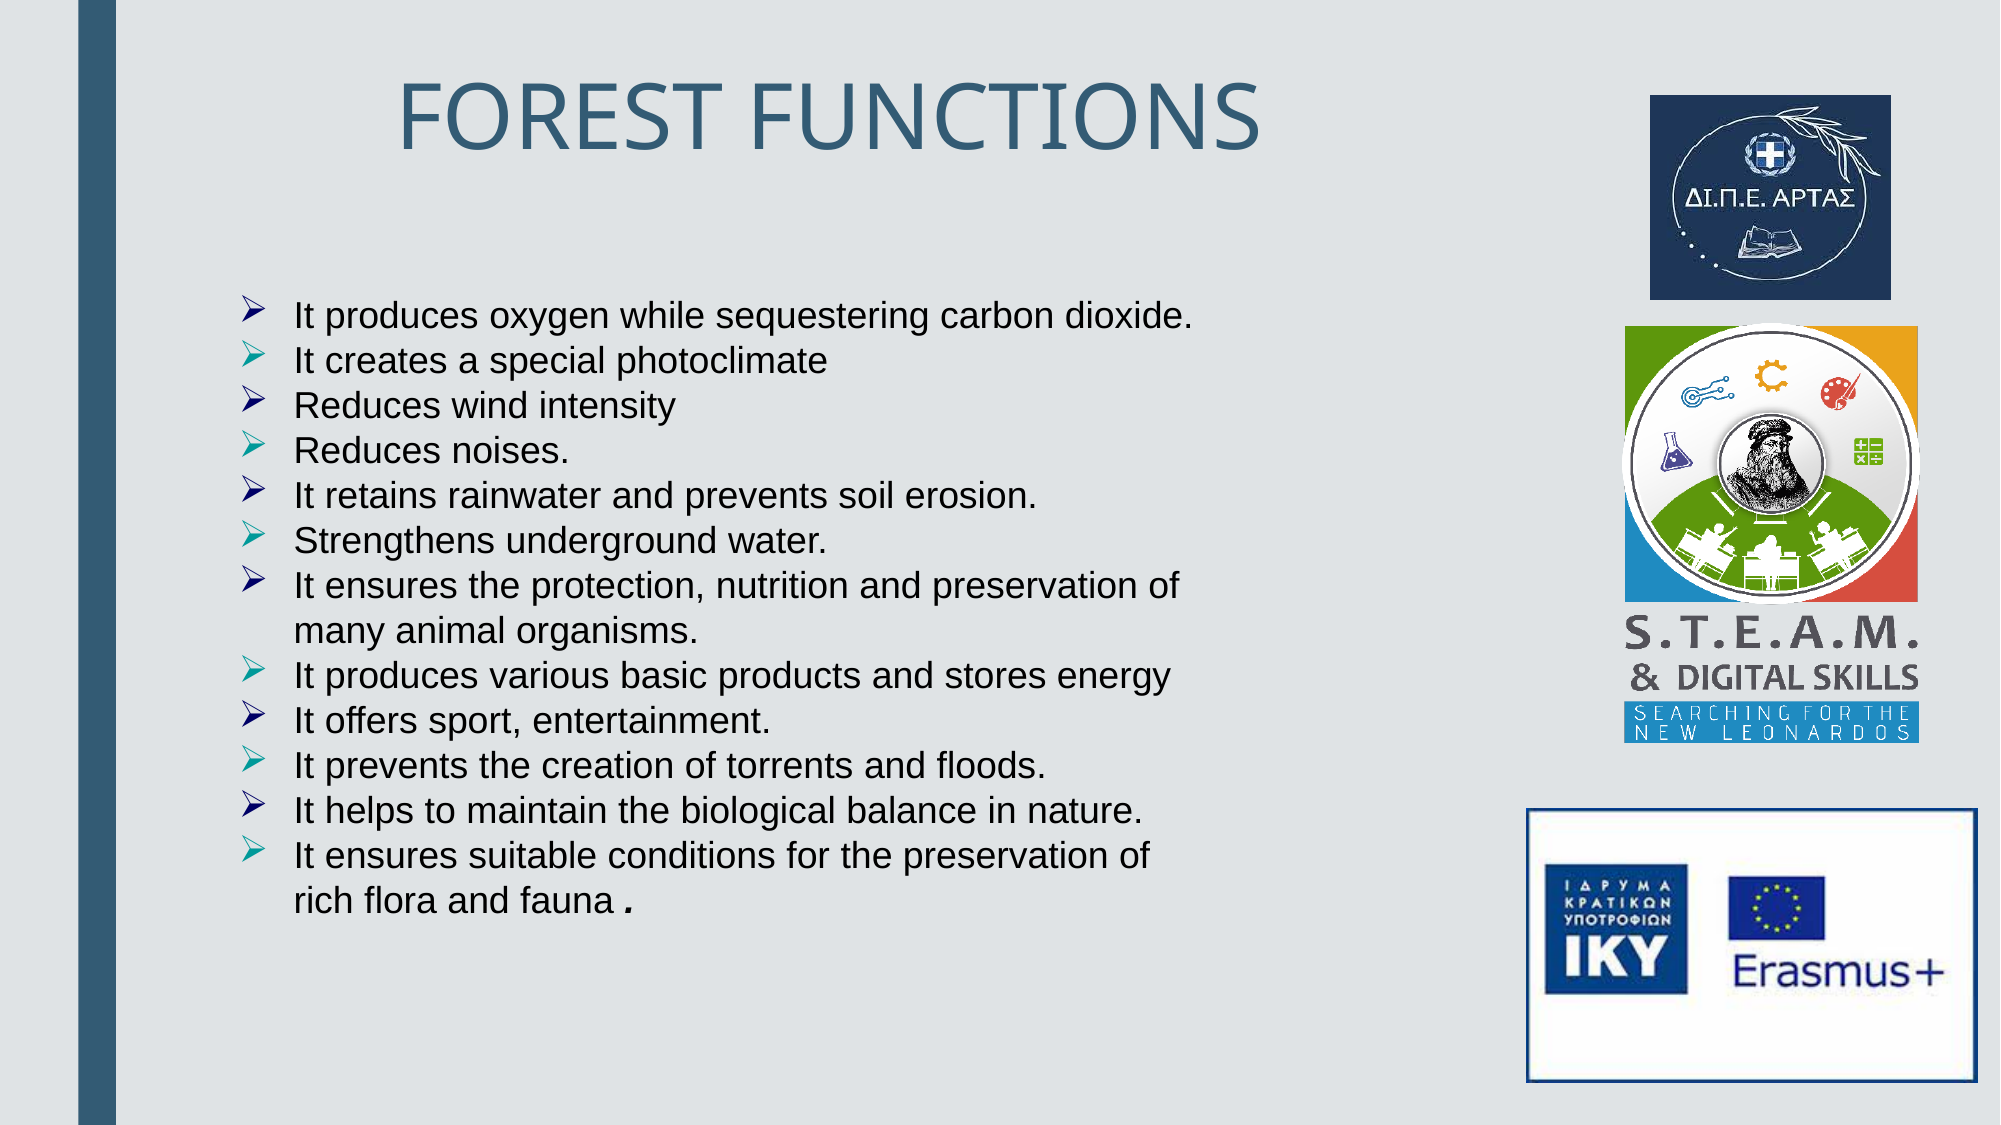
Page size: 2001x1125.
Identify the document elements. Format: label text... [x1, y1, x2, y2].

picture [1622, 323, 1920, 743]
text_box It produces oxygen while sequestering carbon dioxide. It creates a special photoclimate Reduces wind intensity Reduces noises. It retains rainwater and prevents soil erosion. Strengthens underground water. It ensures the protection, nutrition and preservation of many animal organisms. It produces various basic products and stores energy It offers sport, entertainment. It prevents the creation of torrents and floods. It helps to maintain the biological balance in nature. It ensures suitable conditions for the preservation of rich flora and fauna . [224, 283, 1225, 929]
picture [1650, 95, 1891, 300]
title FOREST FUNCTIONS [379, 64, 1346, 184]
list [1525, 808, 1978, 1083]
